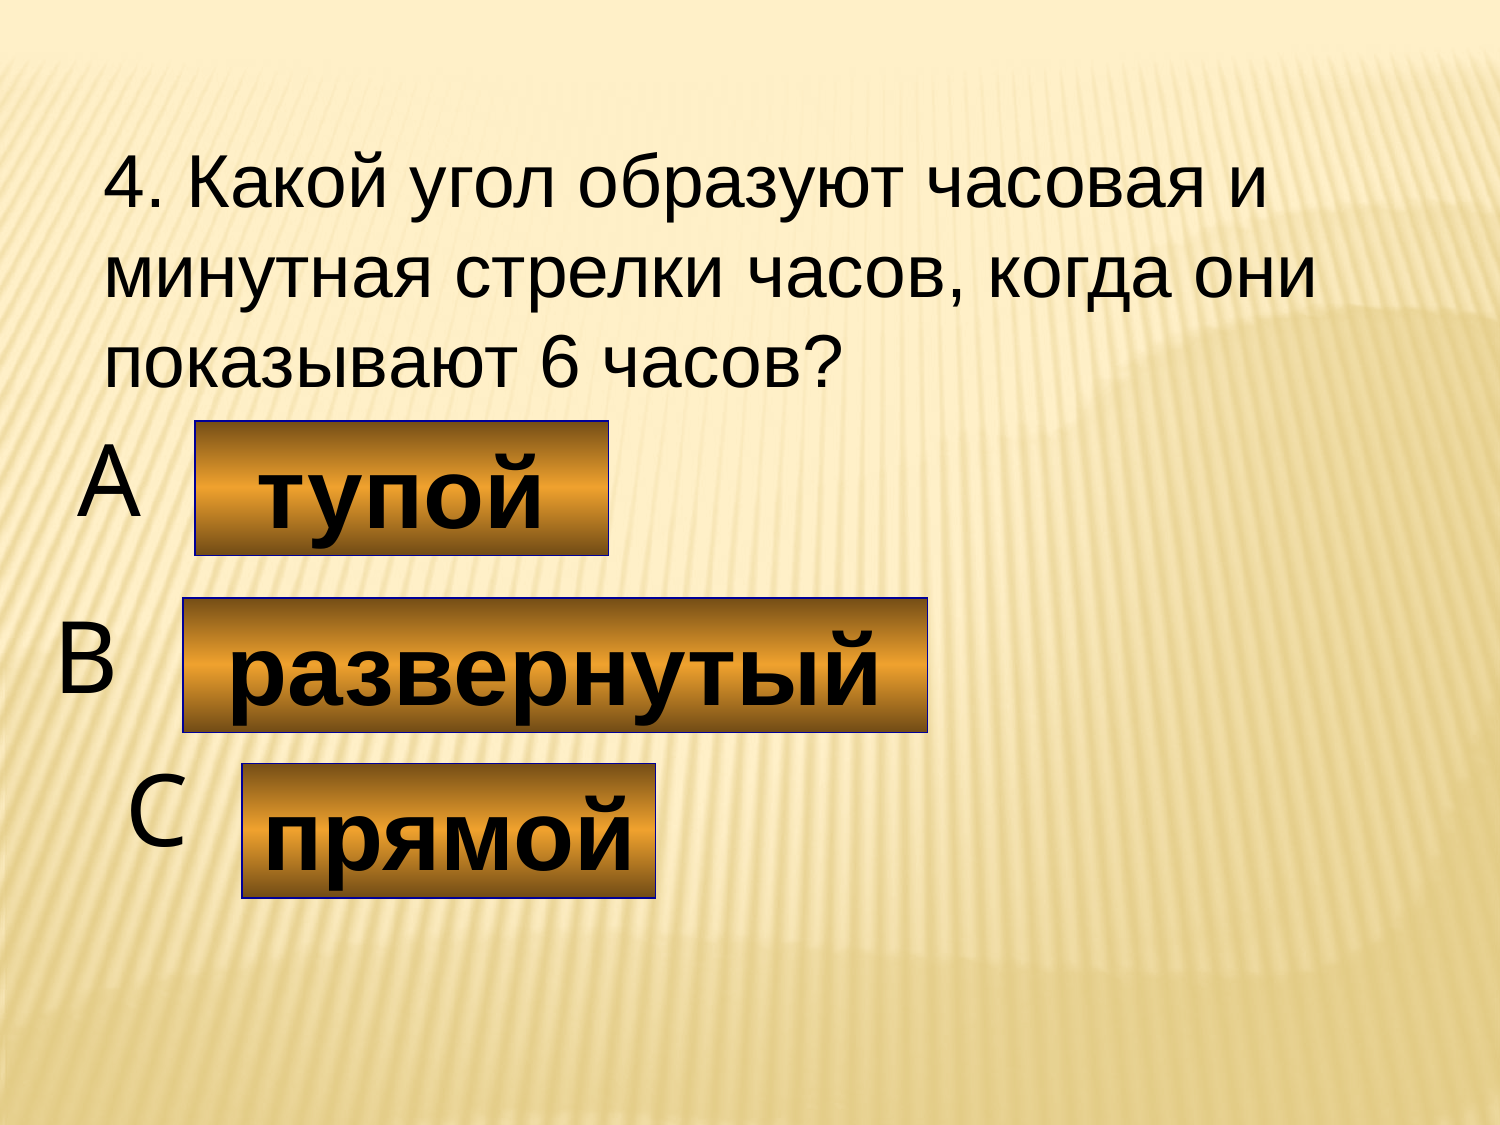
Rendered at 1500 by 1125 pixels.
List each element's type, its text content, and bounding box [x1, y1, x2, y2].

text_box тупой [194, 420, 609, 556]
text_box B [38, 586, 133, 721]
text_box развернутый [183, 597, 928, 733]
text_box C [111, 739, 204, 875]
text_box прямой [242, 763, 656, 898]
text_box A [63, 408, 157, 544]
text_box 4. Какой угол образуют часовая и минутная стрелки часов, когда они показывают 6 часов? [88, 125, 1436, 411]
